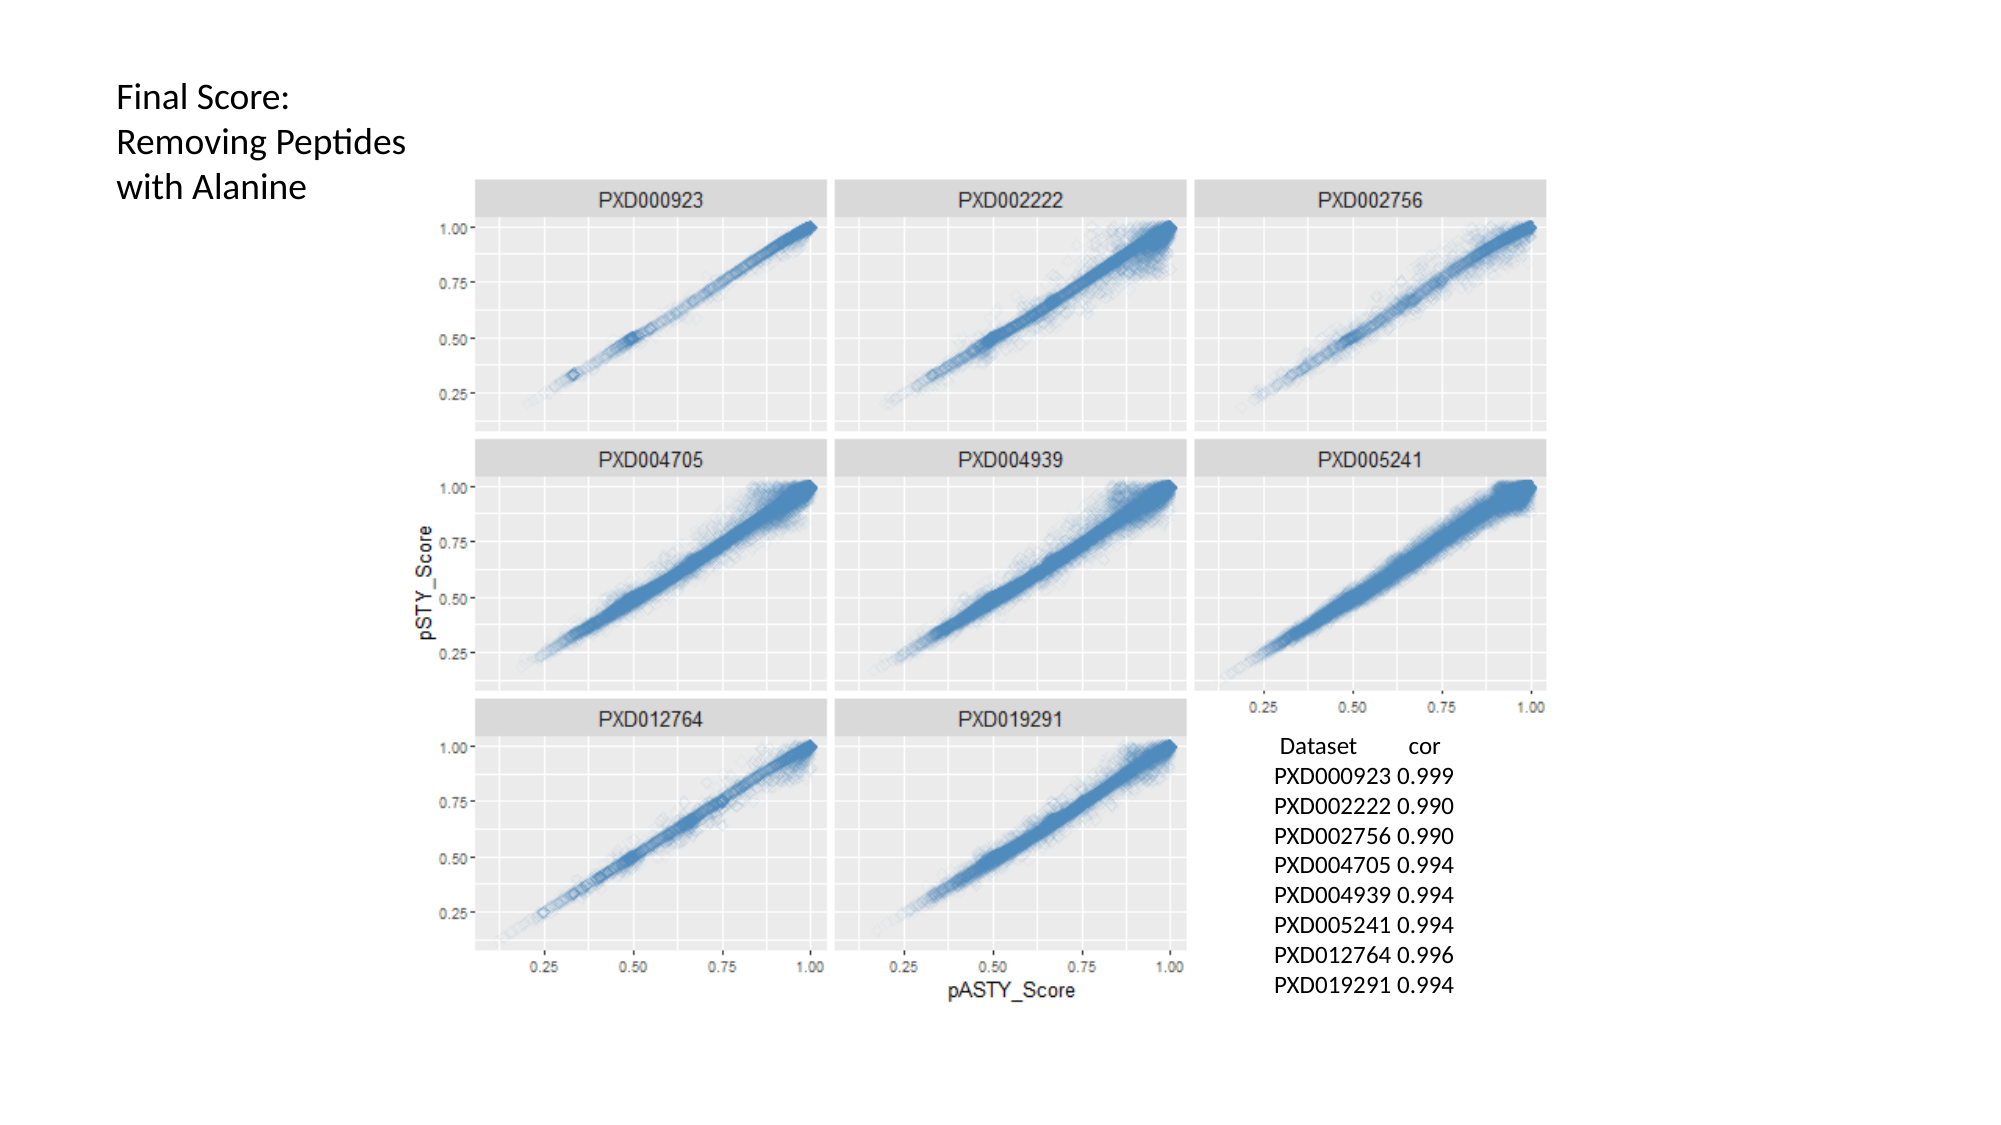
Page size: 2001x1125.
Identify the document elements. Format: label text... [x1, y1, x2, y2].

text_box Final Score: Removing Peptides with Alanine [101, 64, 425, 214]
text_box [405, 172, 1556, 1010]
